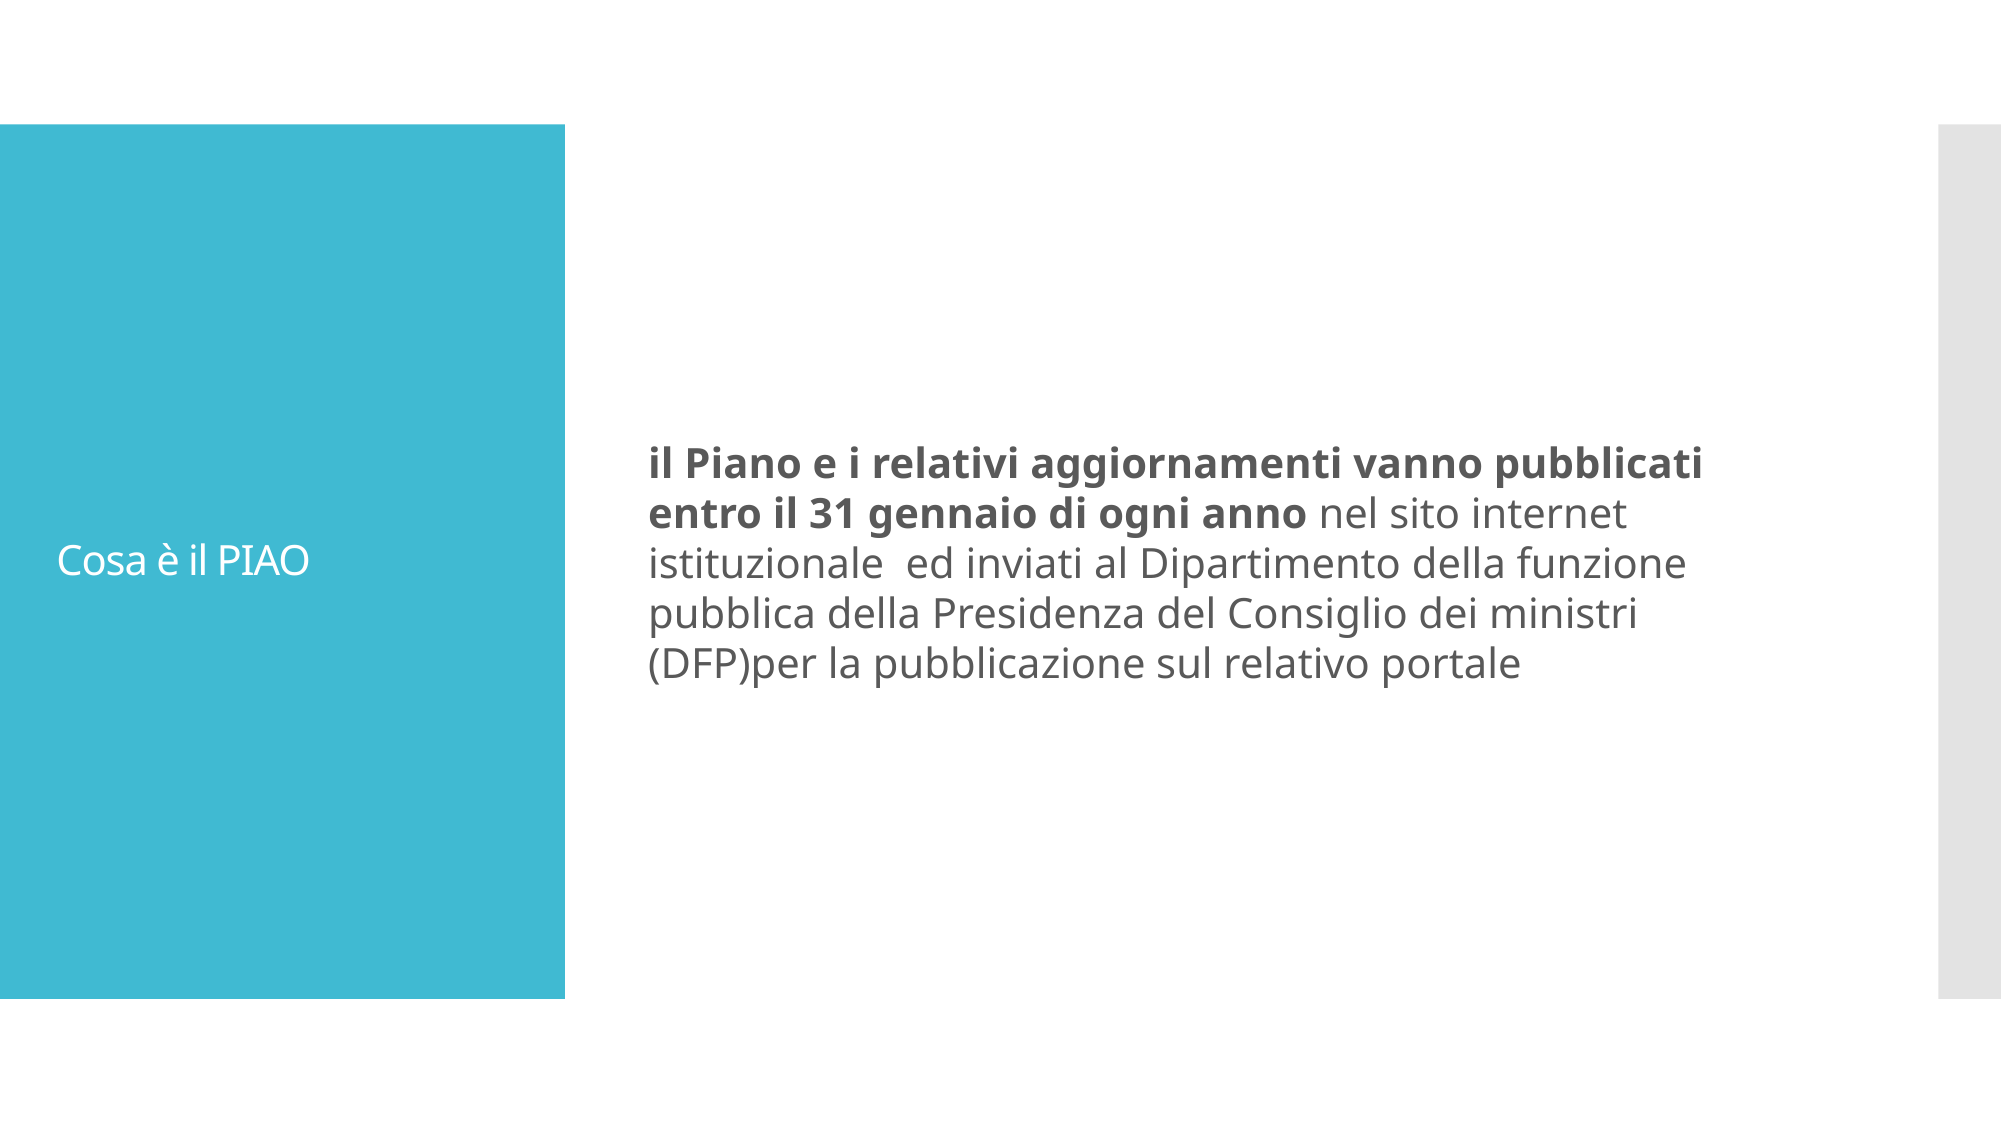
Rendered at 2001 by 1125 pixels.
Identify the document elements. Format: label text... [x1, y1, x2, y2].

list il Piano e i relativi aggiornamenti vanno pubblicati entro il 31 gennaio di ogni anno nel sito internet istituzionale ed inviati al Dipartimento della funzione pubblica della Presidenza del Consiglio dei ministri (DFP)per la pubblicazione sul relativo portale [632, 141, 1834, 982]
title Cosa è il PIAO [41, 184, 525, 939]
